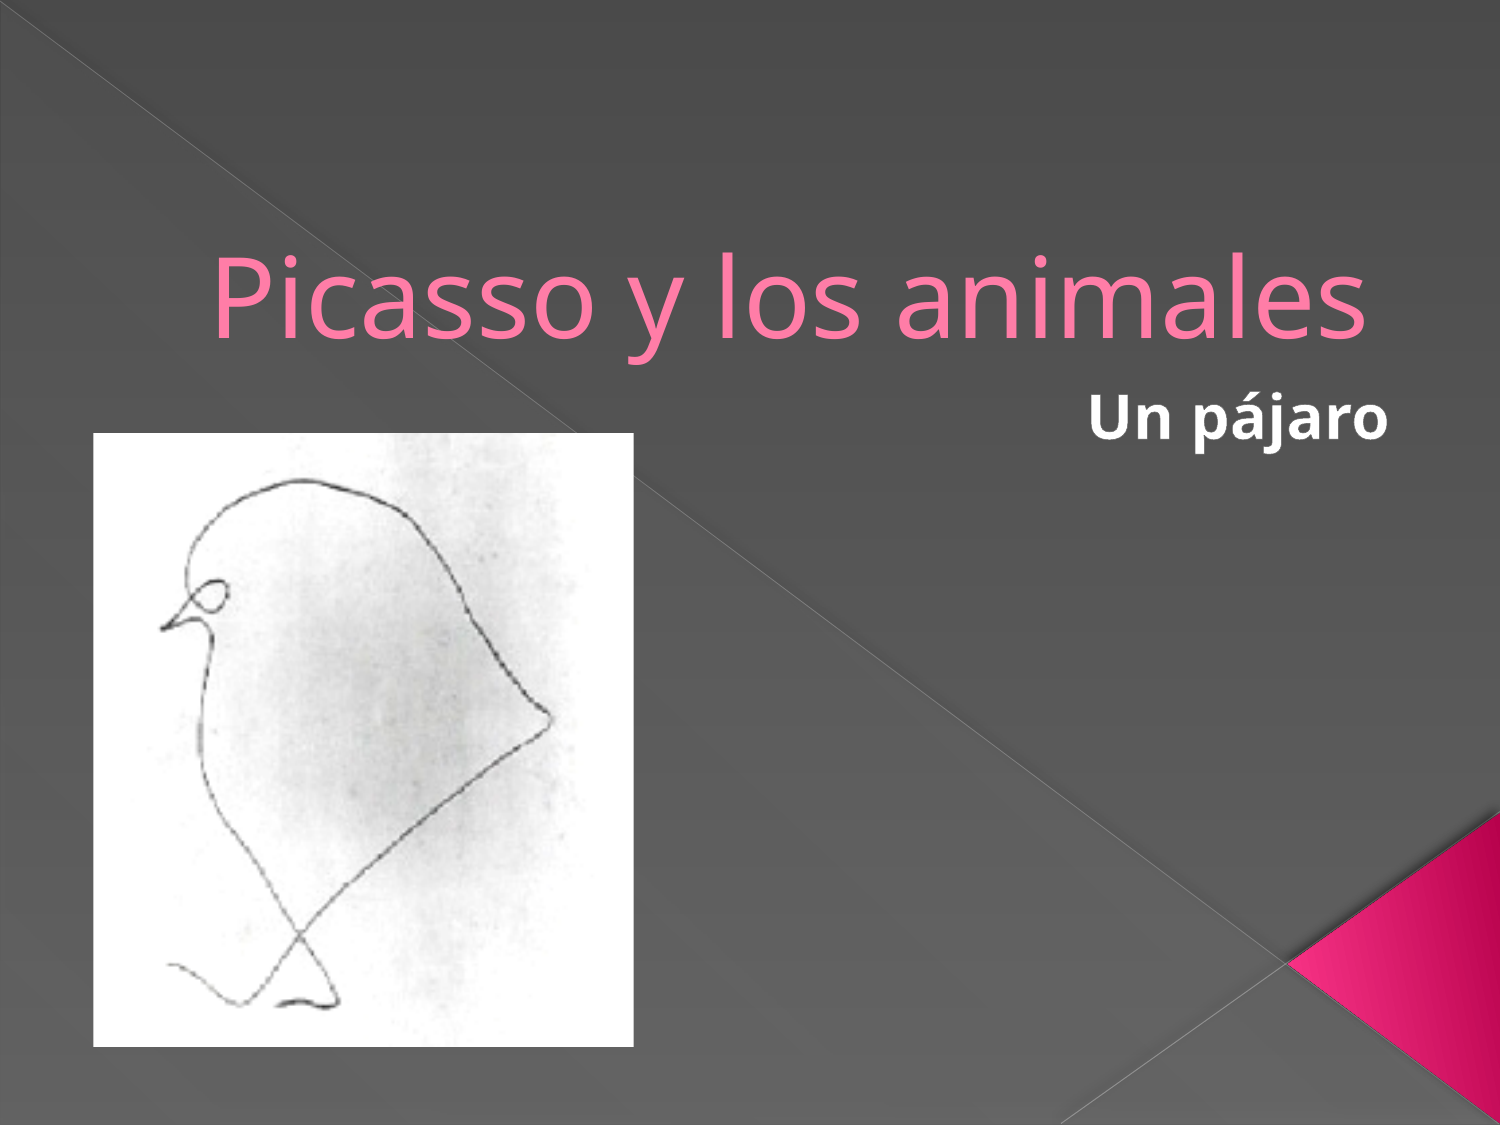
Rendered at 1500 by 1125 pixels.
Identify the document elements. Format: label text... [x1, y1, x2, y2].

picture [93, 433, 634, 1048]
title Picasso y los animales [88, 127, 1412, 368]
subtitle Un pájaro [88, 368, 1412, 657]
